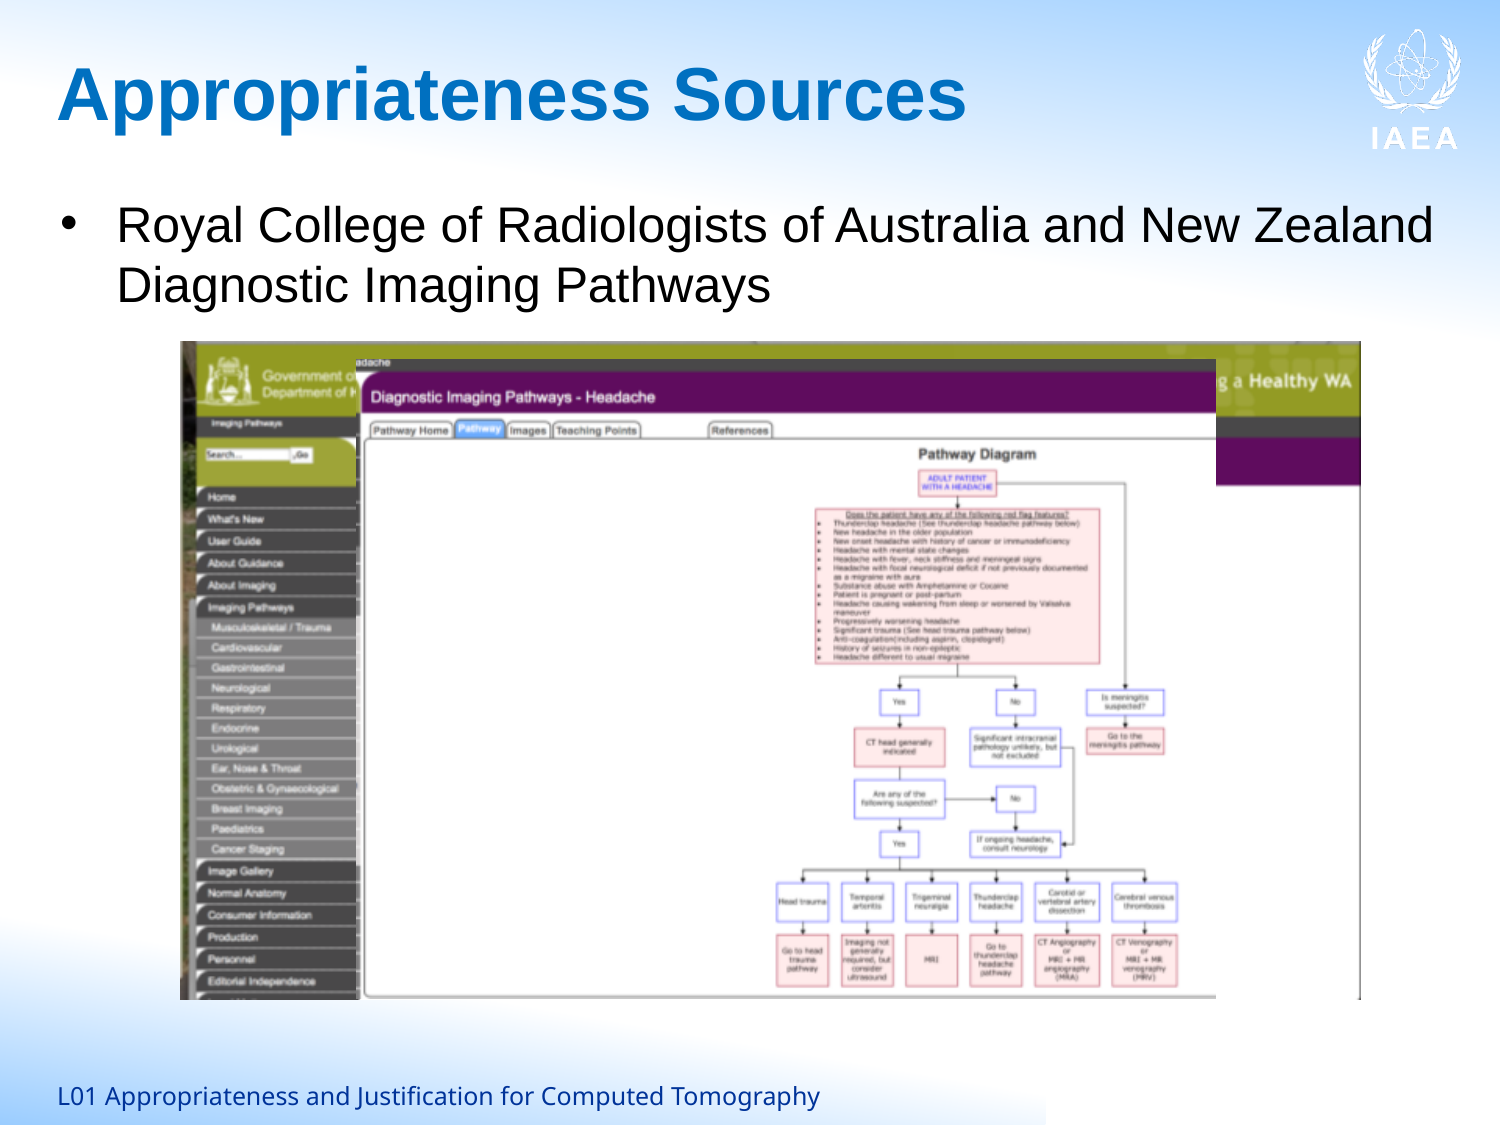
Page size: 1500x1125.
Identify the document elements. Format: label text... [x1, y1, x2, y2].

picture [180, 341, 1361, 1001]
title Appropriateness Sources [41, 19, 1364, 161]
picture [1364, 29, 1461, 149]
list Royal College of Radiologists of Australia and New Zealand Diagnostic Imaging Pathways [45, 185, 1455, 980]
